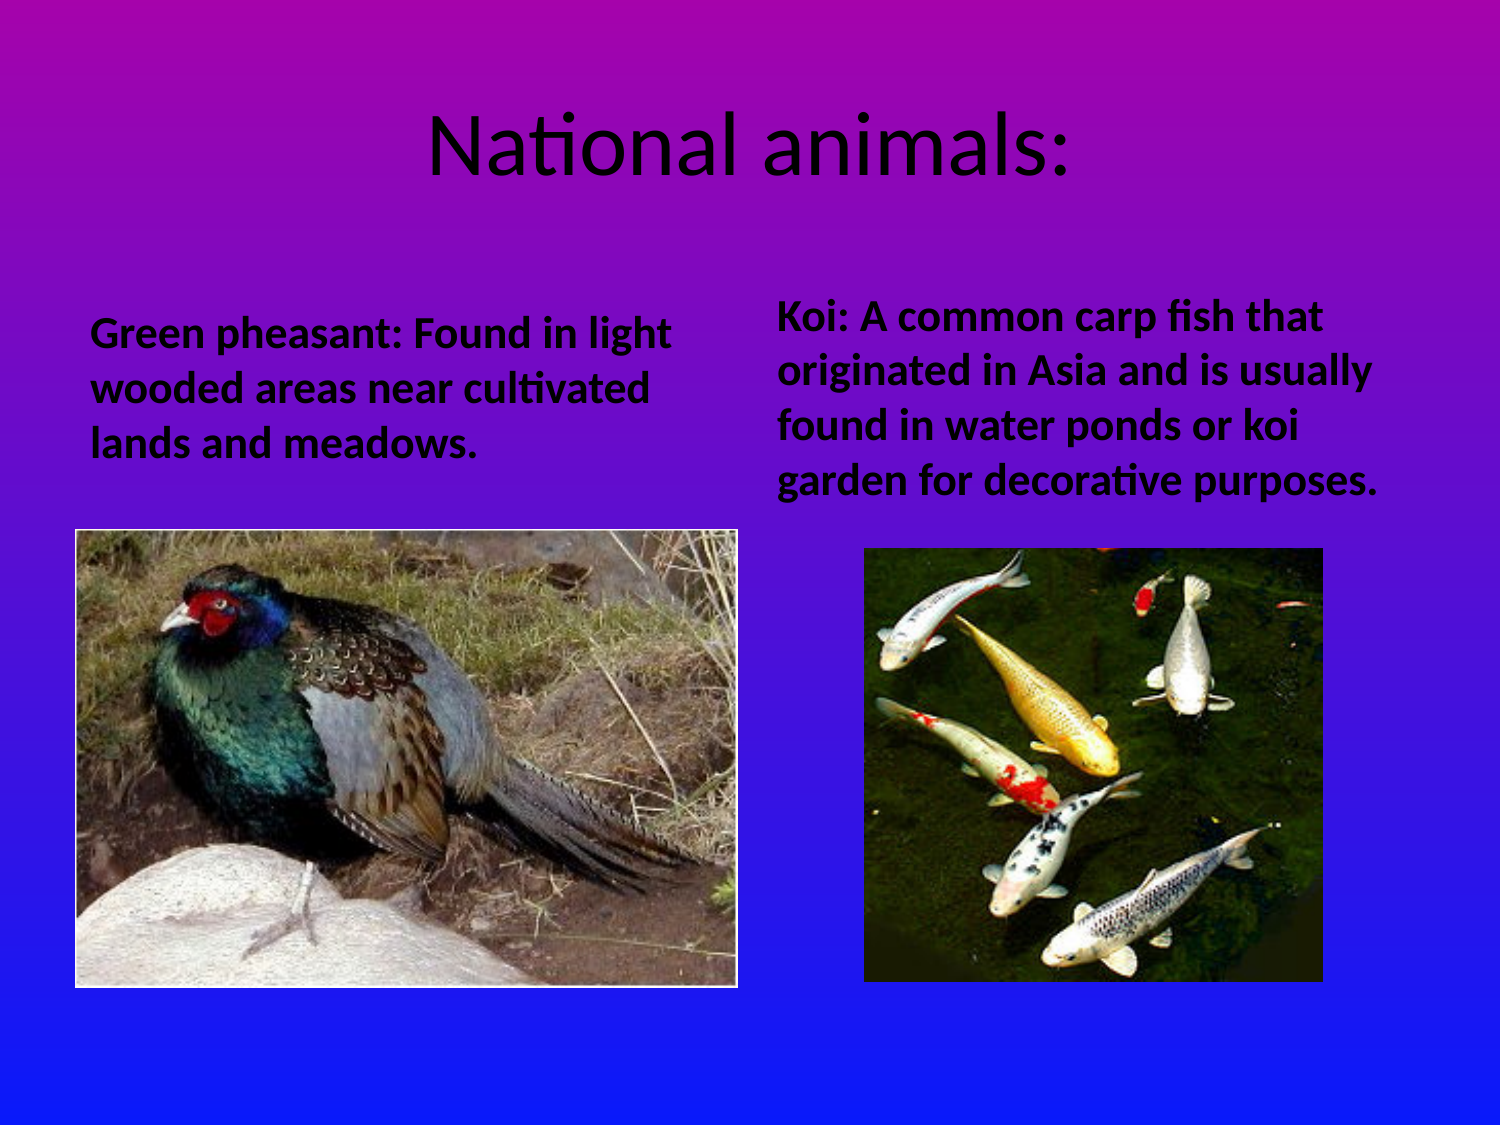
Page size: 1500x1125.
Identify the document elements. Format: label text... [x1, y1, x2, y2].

title National animals: [74, 44, 1426, 233]
list Green pheasant: Found in light wooded areas near cultivated lands and meadows. [74, 251, 738, 476]
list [74, 529, 738, 988]
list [864, 547, 1323, 982]
list Koi: A common carp fish that originated in Asia and is usually found in water ponds or koi garden for decorative purposes. [761, 251, 1426, 513]
